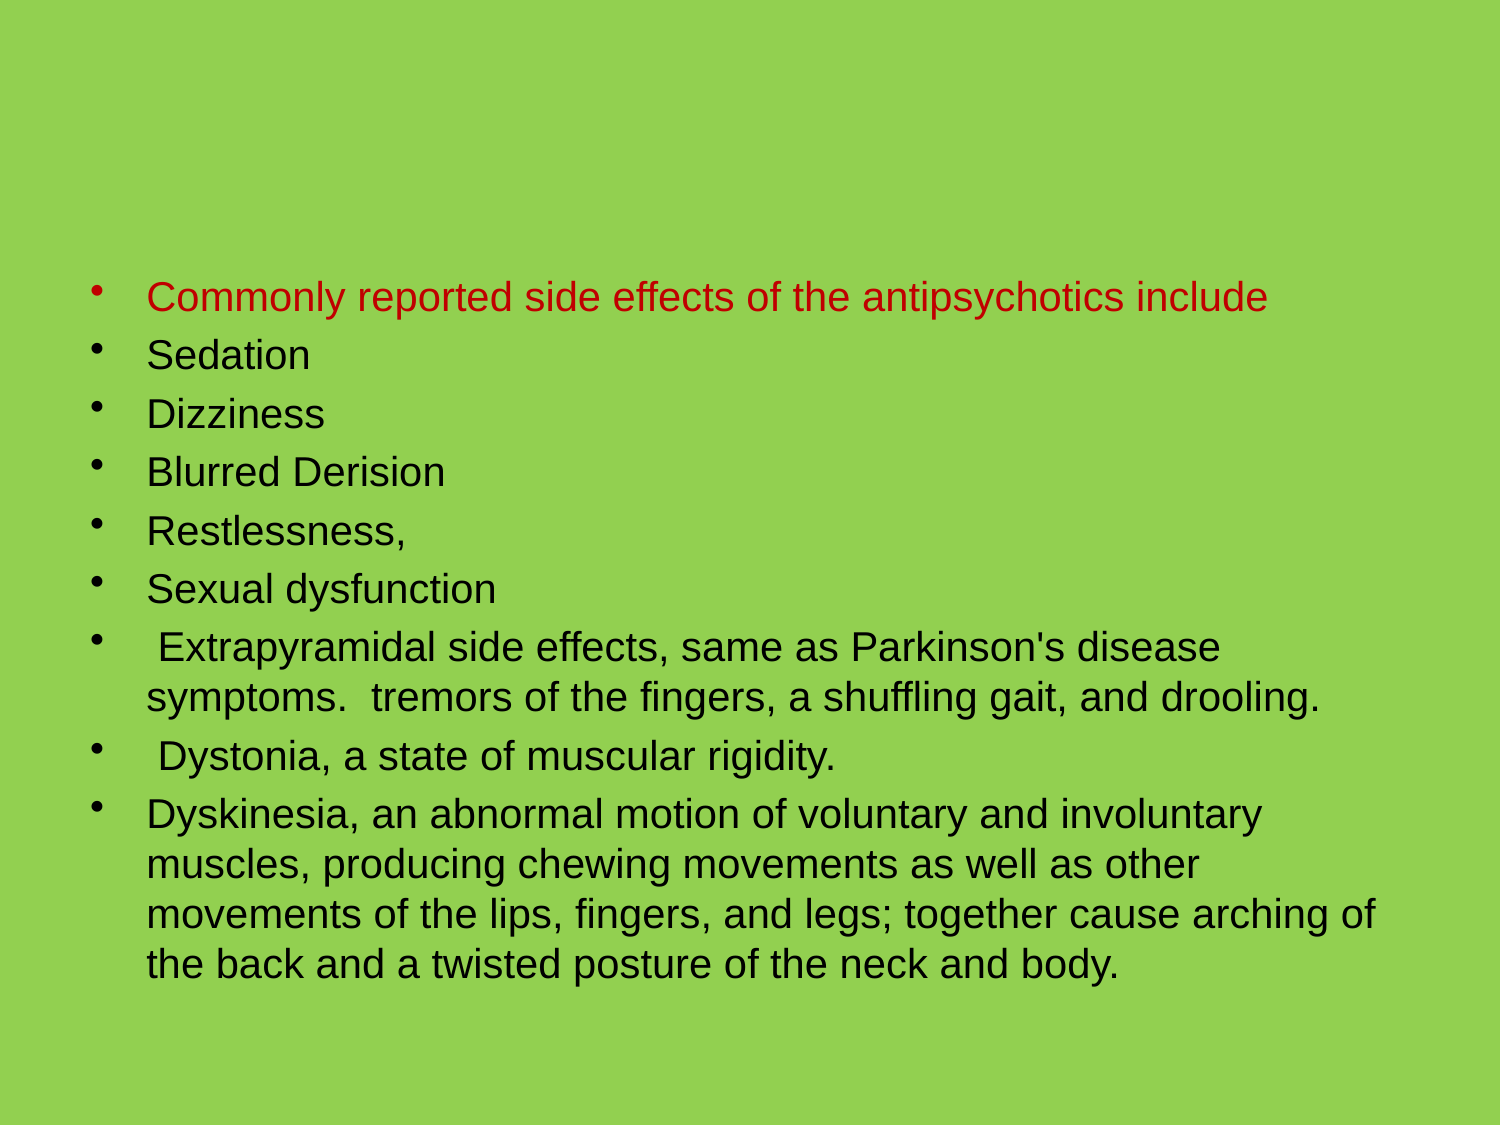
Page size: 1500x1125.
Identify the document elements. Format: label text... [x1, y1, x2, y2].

list Commonly reported side effects of the antipsychotics include Sedation Dizziness Blurred Derision Restlessness, Sexual dysfunction Extrapyramidal side effects, same as Parkinson's disease symptoms. tremors of the fingers, a shuffling gait, and drooling. Dystonia, a state of muscular rigidity. Dyskinesia, an abnormal motion of voluntary and involuntary muscles, producing chewing movements as well as other movements of the lips, fingers, and legs; together cause arching of the back and a twisted posture of the neck and body. [75, 262, 1425, 1005]
